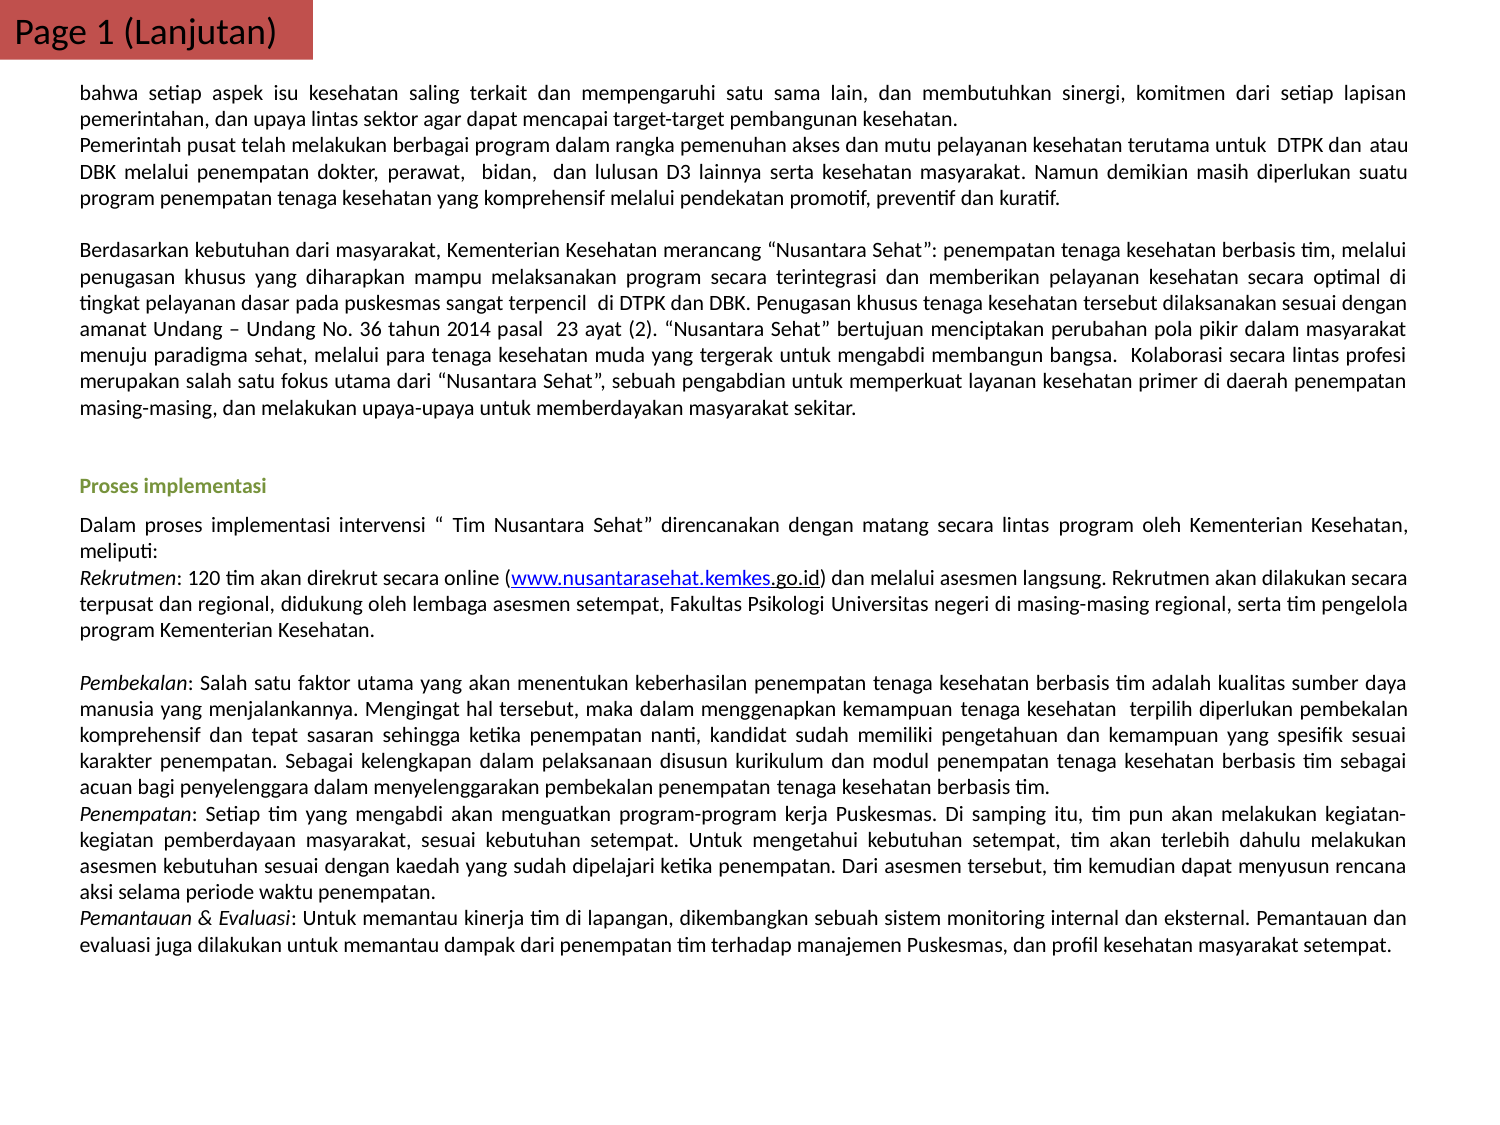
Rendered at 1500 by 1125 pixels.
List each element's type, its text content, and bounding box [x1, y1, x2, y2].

text_box bahwa setiap aspek isu kesehatan saling terkait dan mempengaruhi satu sama lain, dan membutuhkan sinergi, komitmen dari setiap lapisan pemerintahan, dan upaya lintas sektor agar dapat mencapai target-target pembangunan kesehatan. Pemerintah pusat telah melakukan berbagai program dalam rangka pemenuhan akses dan mutu pelayanan kesehatan terutama untuk DTPK dan atau DBK melalui penempatan dokter, perawat, bidan, dan lulusan D3 lainnya serta kesehatan masyarakat. Namun demikian masih diperlukan suatu program penempatan tenaga kesehatan yang komprehensif melalui pendekatan promotif, preventif dan kuratif. Berdasarkan kebutuhan dari masyarakat, Kementerian Kesehatan merancang “Nusantara Sehat”: penempatan tenaga kesehatan berbasis tim, melalui penugasan khusus yang diharapkan mampu melaksanakan program secara terintegrasi dan memberikan pelayanan kesehatan secara optimal di tingkat pelayanan dasar pada puskesmas sangat terpencil di DTPK dan DBK. Penugasan khusus tenaga kesehatan tersebut dilaksanakan sesuai dengan amanat Undang – Undang No. 36 tahun 2014 pasal 23 ayat (2). “Nusantara Sehat” bertujuan menciptakan perubahan pola pikir dalam masyarakat menuju paradigma sehat, melalui para tenaga kesehatan muda yang tergerak untuk mengabdi membangun bangsa. Kolaborasi secara lintas profesi merupakan salah satu fokus utama dari “Nusantara Sehat”, sebuah pengabdian untuk memperkuat layanan kesehatan primer di daerah penempatan masing-masing, dan melakukan upaya-upaya untuk memberdayakan masyarakat sekitar. Proses implementasi Dalam proses implementasi intervensi “ Tim Nusantara Sehat” direncanakan dengan matang secara lintas program oleh Kementerian Kesehatan, meliputi: Rekrutmen: 120 tim akan direkrut secara online (www.nusantarasehat.kemkes.go.id) dan melalui asesmen langsung. Rekrutmen akan dilakukan secara terpusat dan regional, didukung oleh lembaga asesmen setempat, Fakultas Psikologi Universitas negeri di masing-masing regional, serta tim pengelola program Kementerian Kesehatan. Pembekalan: Salah satu faktor utama yang akan menentukan keberhasilan penempatan tenaga kesehatan berbasis tim adalah kualitas sumber daya manusia yang menjalankannya. Mengingat hal tersebut, maka dalam menggenapkan kemampuan tenaga kesehatan terpilih diperlukan pembekalan komprehensif dan tepat sasaran sehingga ketika penempatan nanti, kandidat sudah memiliki pengetahuan dan kemampuan yang spesifik sesuai karakter penempatan. Sebagai kelengkapan dalam pelaksanaan disusun kurikulum dan modul penempatan tenaga kesehatan berbasis tim sebagai acuan bagi penyelenggara dalam menyelenggarakan pembekalan penempatan tenaga kesehatan berbasis tim. Penempatan: Setiap tim yang mengabdi akan menguatkan program-program kerja Puskesmas. Di samping itu, tim pun akan melakukan kegiatan-kegiatan pemberdayaan masyarakat, sesuai kebutuhan setempat. Untuk mengetahui kebutuhan setempat, tim akan terlebih dahulu melakukan asesmen kebutuhan sesuai dengan kaedah yang sudah dipelajari ketika penempatan. Dari asesmen tersebut, tim kemudian dapat menyusun rencana aksi selama periode waktu penempatan. Pemantauan & Evaluasi: Untuk memantau kinerja tim di lapangan, dikembangkan sebuah sistem monitoring internal dan eksternal. Pemantauan dan evaluasi juga dilakukan untuk memantau dampak dari penempatan tim terhadap manajemen Puskesmas, dan profil kesehatan masyarakat setempat. [64, 71, 1424, 991]
text_box Page 1 (Lanjutan) [0, 0, 313, 60]
